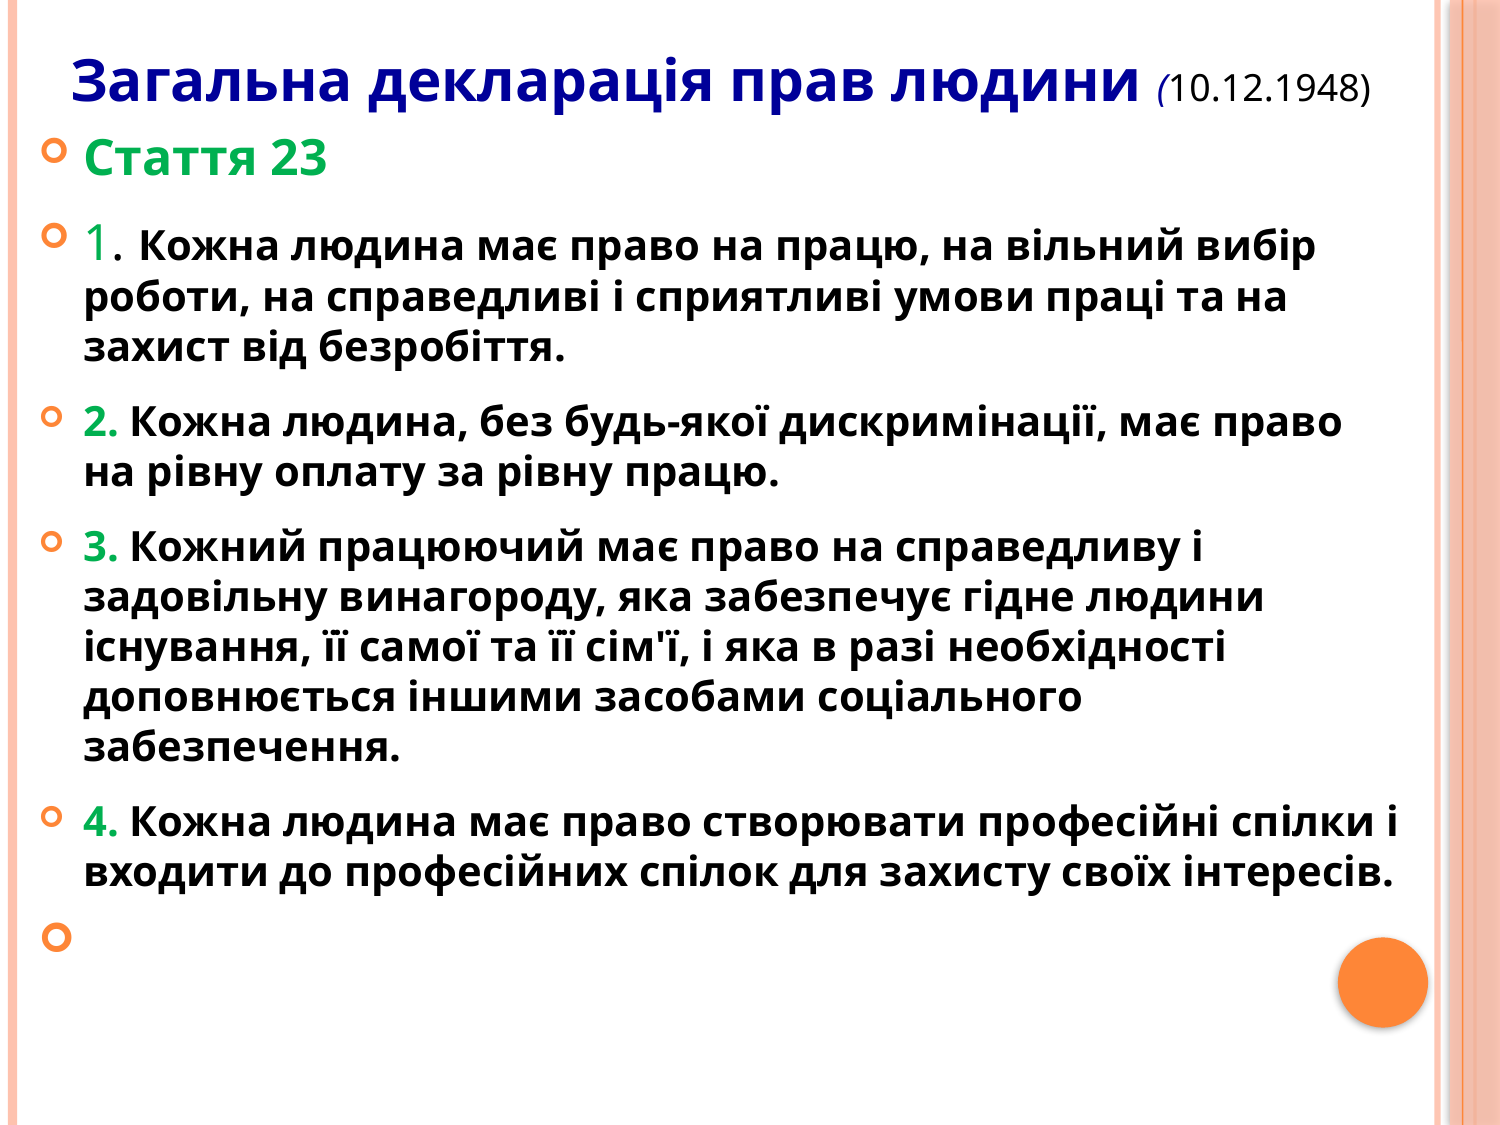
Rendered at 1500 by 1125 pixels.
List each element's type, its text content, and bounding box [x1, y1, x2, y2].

list Загальна декларація прав людини (10.12.1948) Стаття 23 1. Кожна людина має право на працю, на вільний вибір роботи, на справедливі і сприятливі умови праці та на захист від безробіття. 2. Кожна людина, без будь-якої дискримінації, має право на рівну оплату за рівну працю. 3. Кожний працюючий має право на справедливу і задовільну винагороду, яка забезпечує гідне людини існування, її самої та її сім'ї, і яка в разі необхідності доповнюється іншими засобами соціального забезпечення. 4. Кожна людина має право створювати професійні спілки і входити до професійних спілок для захисту своїх інтересів. [23, 34, 1419, 1102]
